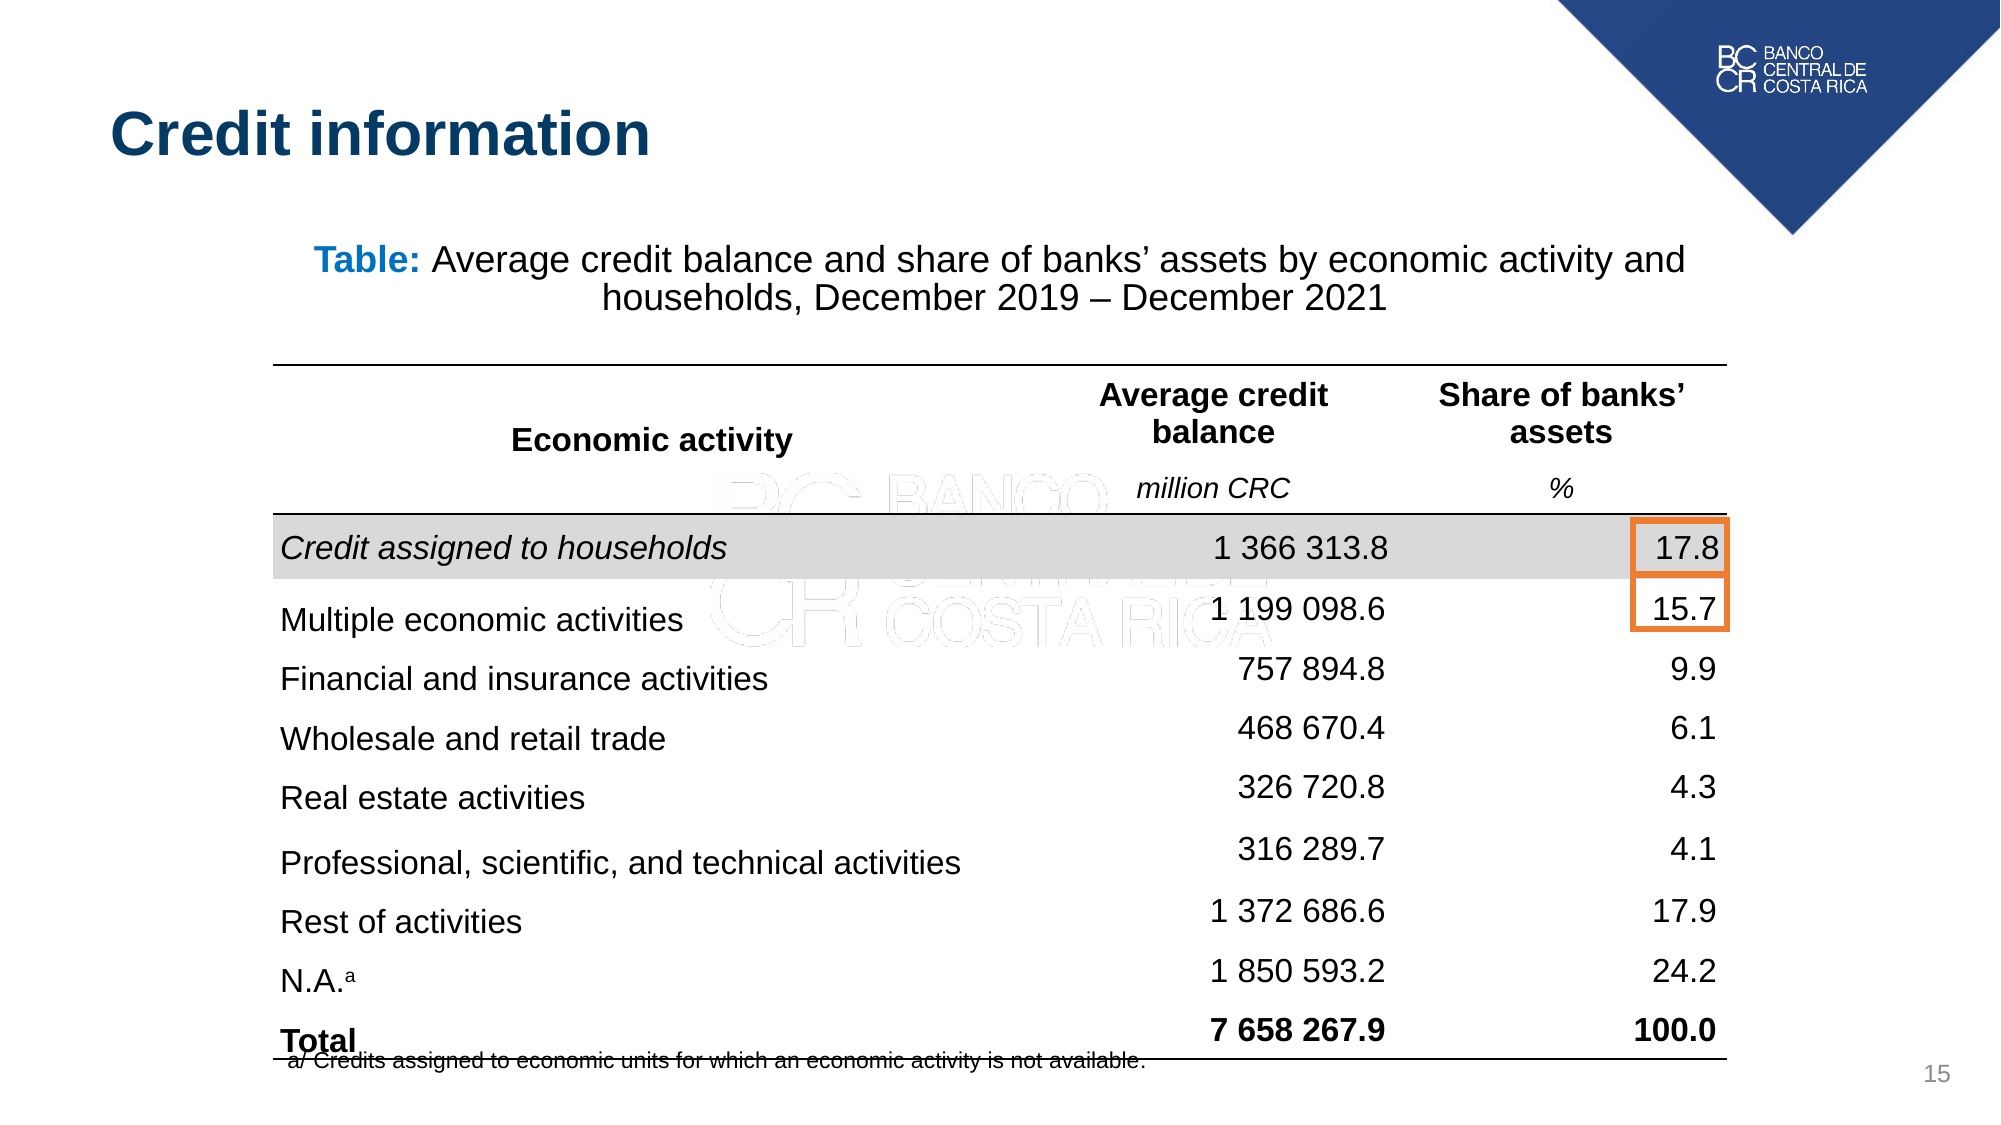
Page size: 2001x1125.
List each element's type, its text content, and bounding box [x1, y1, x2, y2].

table_cell Rest of activities [273, 881, 1031, 941]
table_cell 4.1 [1396, 816, 1727, 881]
table_cell Multiple economic activities [273, 579, 1031, 638]
table_cell 1 366 313.8 [1031, 515, 1396, 579]
table_cell 1 850 593.2 [1031, 941, 1396, 1000]
table_cell 4.3 [1396, 757, 1727, 816]
table_cell 7 658 267.9 [1031, 1000, 1396, 1037]
table_cell Total [273, 1000, 1031, 1037]
table_cell Wholesale and retail trade [273, 698, 1031, 757]
table_cell 24.2 [1396, 941, 1727, 1000]
table_cell 1 372 686.6 [1031, 881, 1396, 941]
text_box Credit information [96, 85, 667, 176]
table_cell million CRC [1031, 462, 1396, 513]
table_cell Professional, scientific, and technical activities [273, 816, 1031, 881]
text_box Table: Average credit balance and share of banks’ assets by economic activity and households, December 2019 – December 2021 [272, 226, 1727, 335]
table_cell 468 670.4 [1031, 698, 1396, 757]
table_cell Credit assigned to households [273, 515, 1031, 579]
table_cell 757 894.8 [1031, 638, 1396, 698]
table_cell 316 289.7 [1031, 816, 1396, 881]
table_cell Financial and insurance activities [273, 638, 1031, 698]
table_cell 100.0 [1396, 1000, 1727, 1037]
table_cell 17.9 [1396, 881, 1727, 941]
text_box [1632, 574, 1728, 630]
slide_number 15 [1516, 1042, 1967, 1103]
table_header Share of banks’ assets [1396, 366, 1727, 462]
table_cell Real estate activities [273, 757, 1031, 816]
table_cell N.A.a [273, 941, 1031, 1000]
table_cell 6.1 [1396, 698, 1727, 757]
table_cell 15.7 [1396, 579, 1727, 638]
text_box [1632, 519, 1728, 574]
table_cell 1 199 098.6 [1031, 579, 1396, 638]
picture [0, 0, 2000, 1125]
table_cell 17.8 [1396, 515, 1727, 579]
text_box a/ Credits assigned to economic units for which an economic activity is not available. [272, 1037, 1727, 1081]
table_cell 9.9 [1396, 638, 1727, 698]
table_cell 326 720.8 [1031, 757, 1396, 816]
table_cell % [1396, 462, 1727, 513]
table_header Economic activity [273, 366, 1031, 513]
table_header Average credit balance [1031, 366, 1396, 462]
